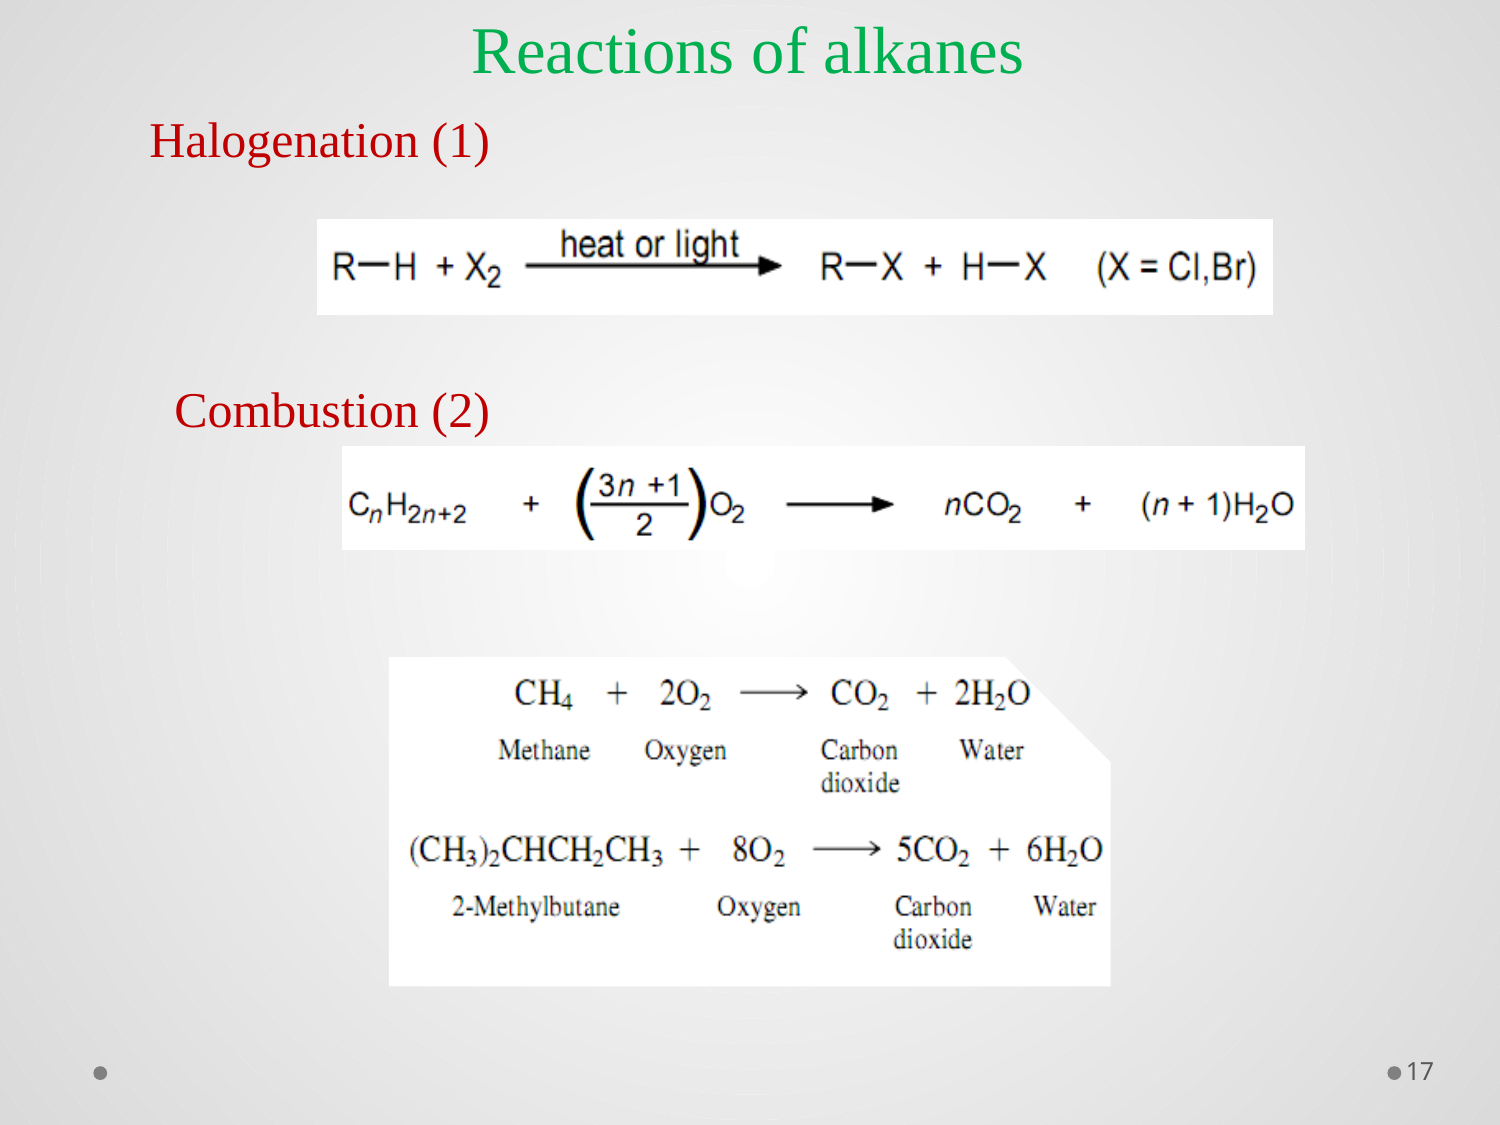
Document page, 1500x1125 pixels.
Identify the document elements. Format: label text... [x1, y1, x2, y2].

picture [316, 219, 1274, 315]
text_box (2) Combustion [159, 370, 505, 446]
picture [388, 656, 1111, 987]
picture [342, 446, 1305, 550]
text_box Reactions of alkanes [456, 0, 1041, 95]
text_box (1) Halogenation [134, 99, 505, 175]
slide_number 17 [1401, 1042, 1494, 1103]
